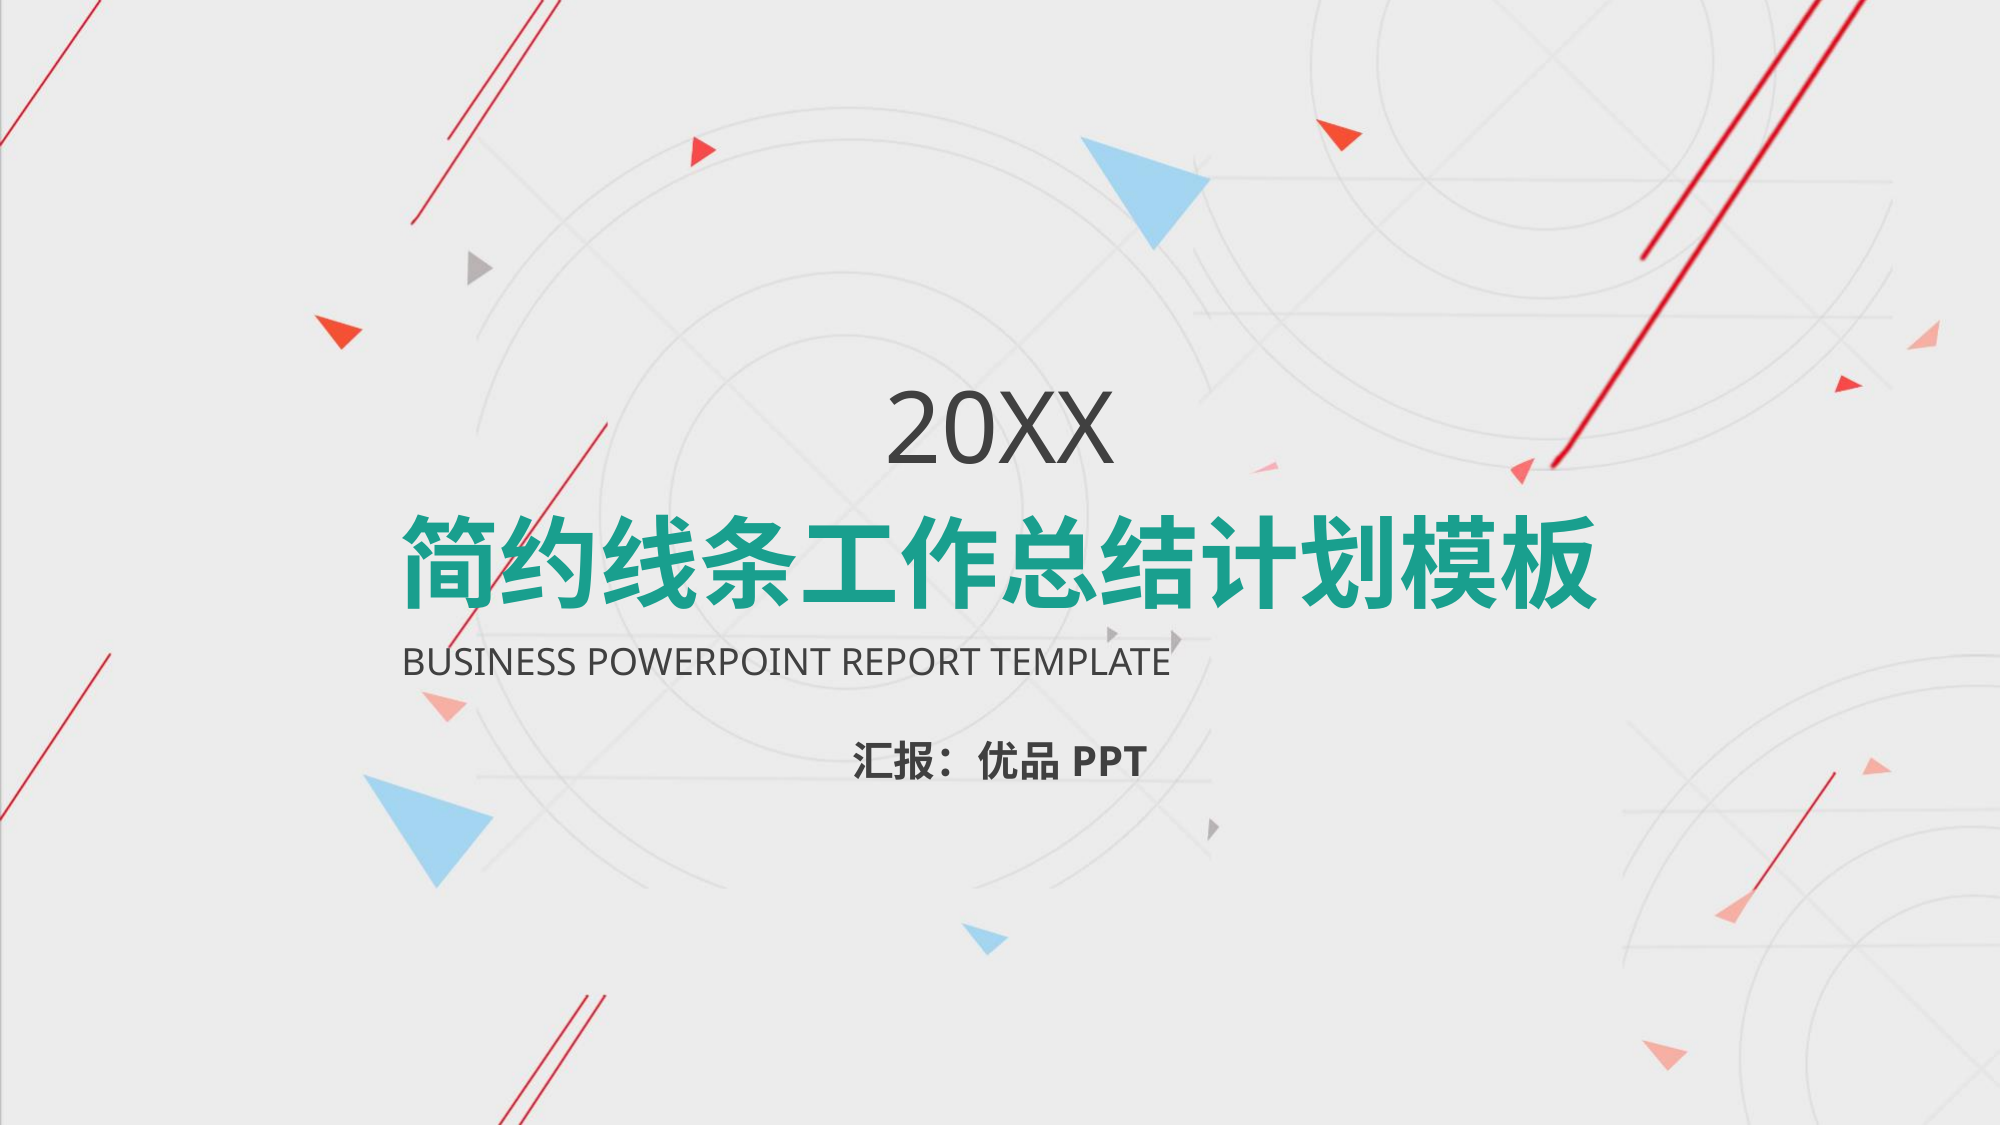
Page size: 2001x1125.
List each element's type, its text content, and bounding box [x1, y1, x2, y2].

text_box 20XX [692, 356, 1308, 492]
text_box 简约线条工作总结计划模板 [331, 492, 1668, 628]
picture [0, 0, 2000, 1125]
text_box 汇报：优品PPT [761, 726, 1239, 792]
text_box BUSINESS POWERPOINT REPORT TEMPLATE [386, 630, 1614, 691]
